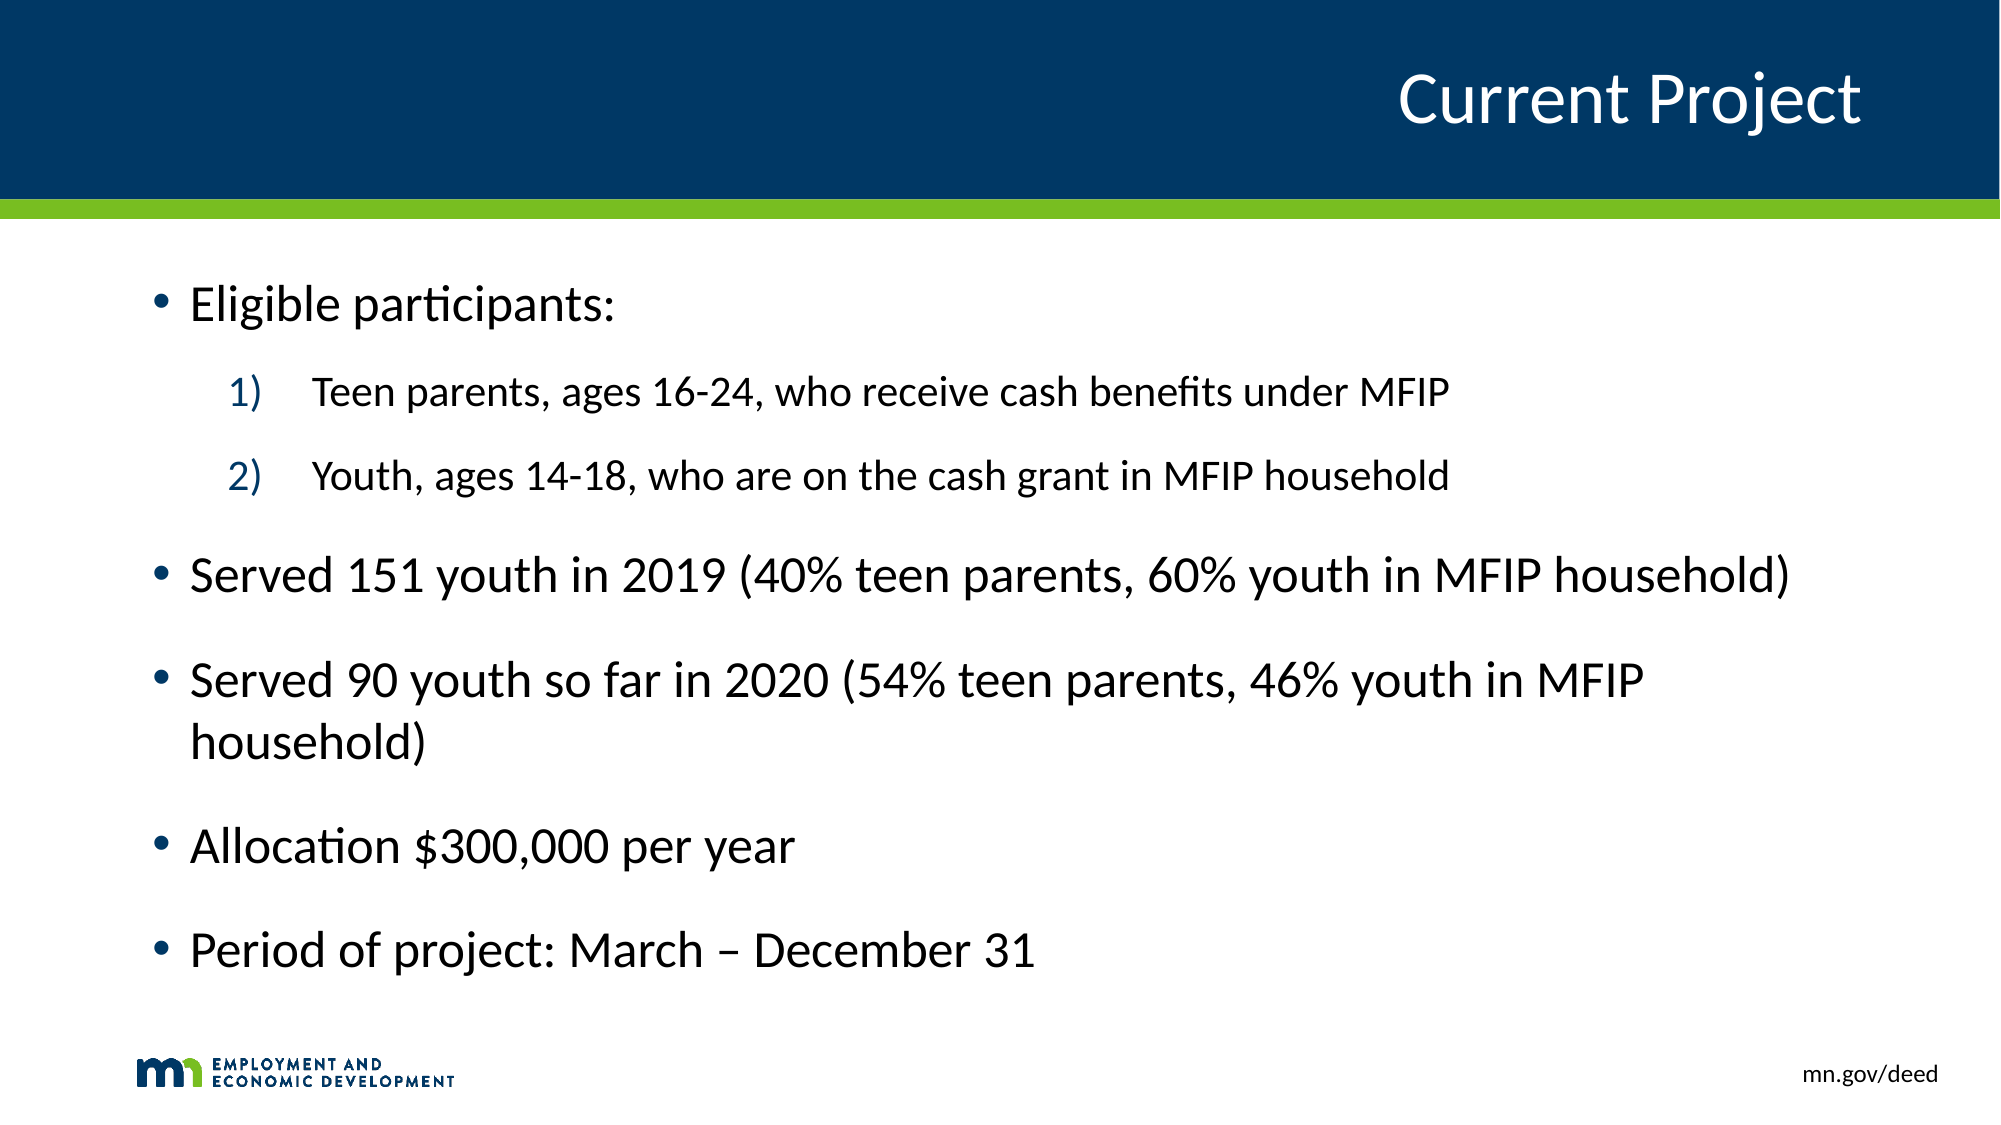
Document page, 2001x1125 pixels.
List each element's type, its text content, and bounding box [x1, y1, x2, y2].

title Current Project [137, 0, 1863, 200]
footer mn.gov/deed [1037, 1042, 1955, 1103]
list Eligible participants: Teen parents, ages 16-24, who receive cash benefits under MFIP Youth, ages 14-18, who are on the cash grant in MFIP household Served 151 youth in 2019 (40% teen parents, 60% youth in MFIP household) Served 90 youth so far in 2020 (54% teen parents, 46% youth in MFIP household) Allocation $300,000 per year Period of project: March – December 31 [137, 261, 1863, 1014]
picture [137, 1058, 454, 1087]
